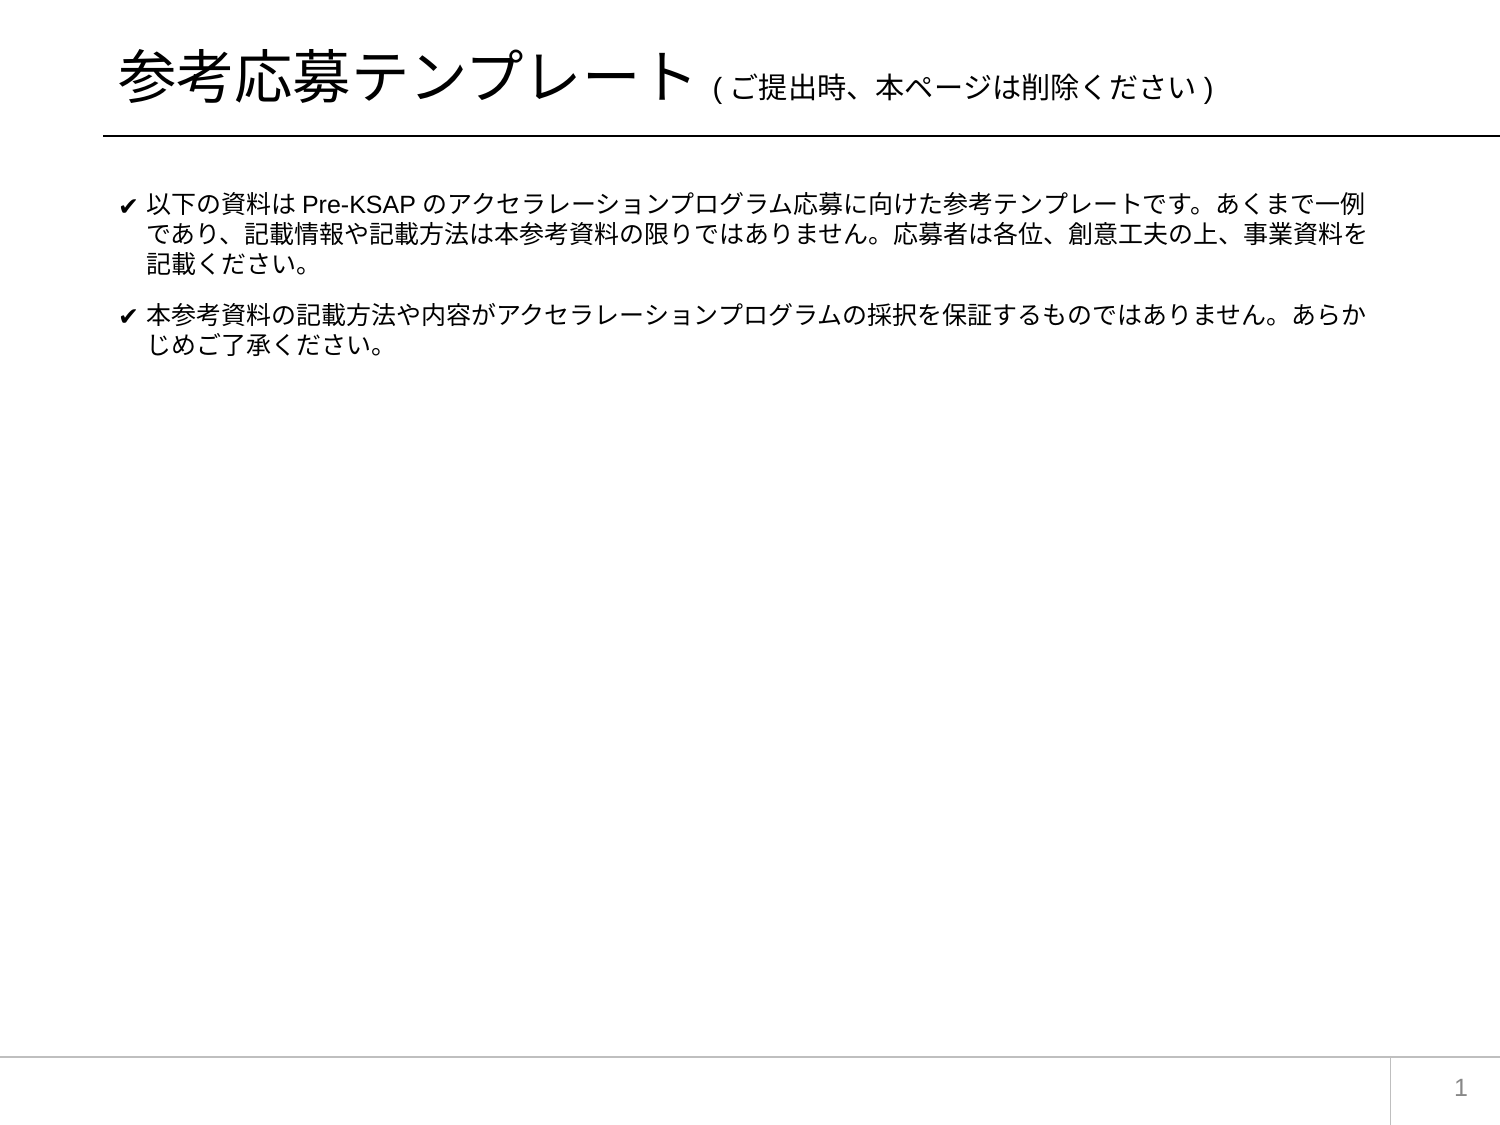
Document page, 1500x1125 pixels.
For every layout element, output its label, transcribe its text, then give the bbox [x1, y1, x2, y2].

title 参考応募テンプレート(ご提出時、本ページは削除ください) [103, 14, 1397, 136]
list 以下の資料はPre-KSAPのアクセラレーションプログラム応募に向けた参考テンプレートです。あくまで一例であり、記載情報や記載方法は本参考資料の限りではありません。応募者は各位、創意工夫の上、事業資料を記載ください。 本参考資料の記載方法や内容がアクセラレーションプログラムの採択を保証するものではありません。あらかじめご了承ください。 [103, 181, 1403, 1021]
slide_number 0 [1391, 1056, 1484, 1117]
